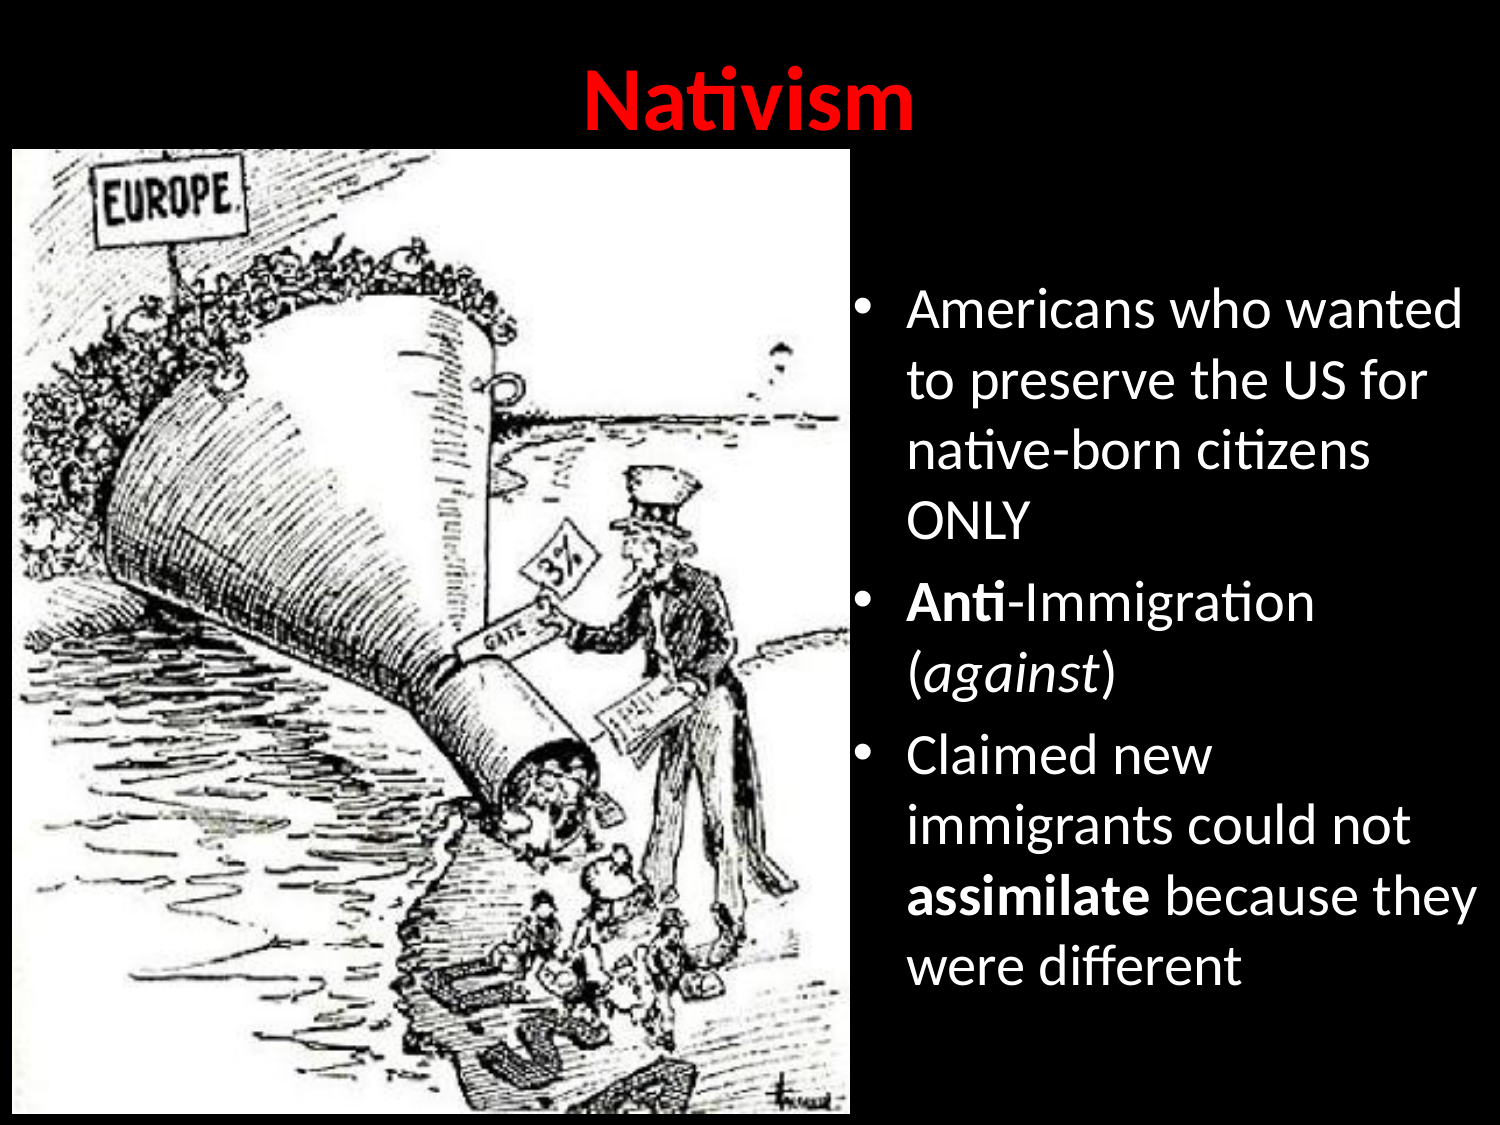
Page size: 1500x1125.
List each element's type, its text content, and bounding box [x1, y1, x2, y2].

title Nativism [75, 0, 1425, 188]
picture [12, 149, 851, 1114]
list Americans who wanted to preserve the US for native-born citizens ONLY Anti-Immigration (against) Claimed new immigrants could not assimilate because they were different [854, 262, 1500, 1005]
